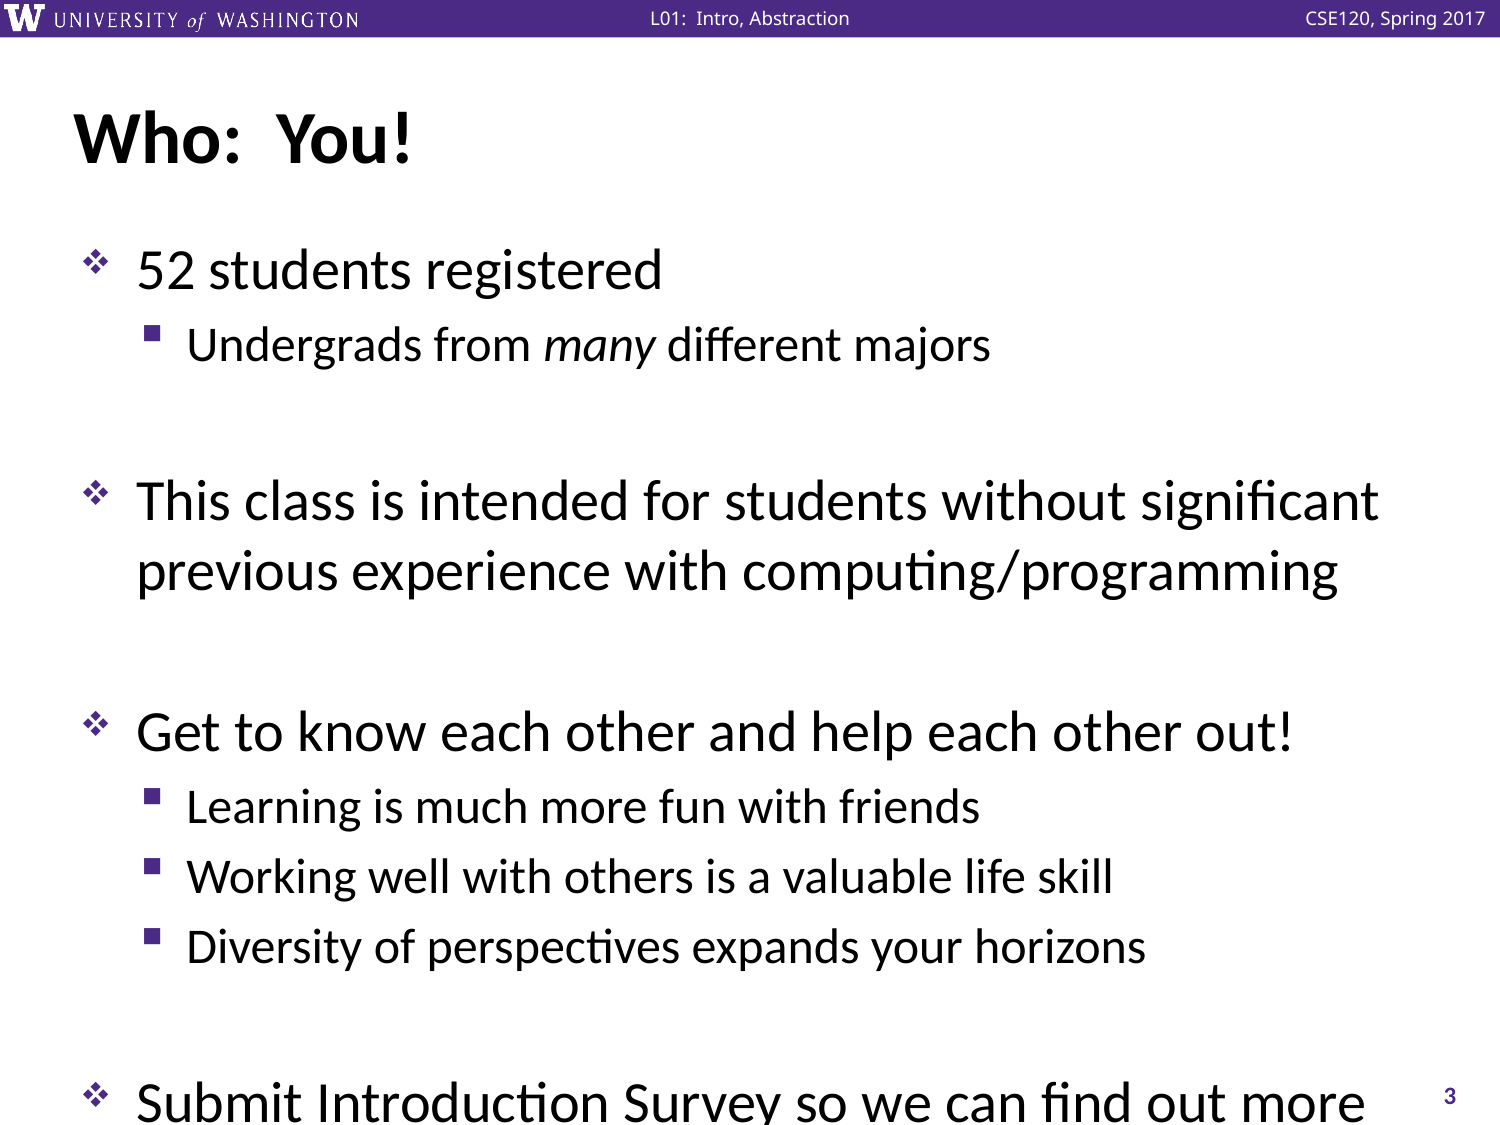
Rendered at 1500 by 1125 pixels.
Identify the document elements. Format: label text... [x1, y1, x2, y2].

title Who: You! [58, 71, 1438, 197]
slide_number 3 [1400, 1065, 1500, 1125]
list 52 students registered Undergrads from many different majors This class is intended for students without significant previous experience with computing/programming Get to know each other and help each other out! Learning is much more fun with friends Working well with others is a valuable life skill Diversity of perspectives expands your horizons Submit Introduction Survey so we can find out more [64, 223, 1438, 1040]
picture [4, 4, 358, 32]
